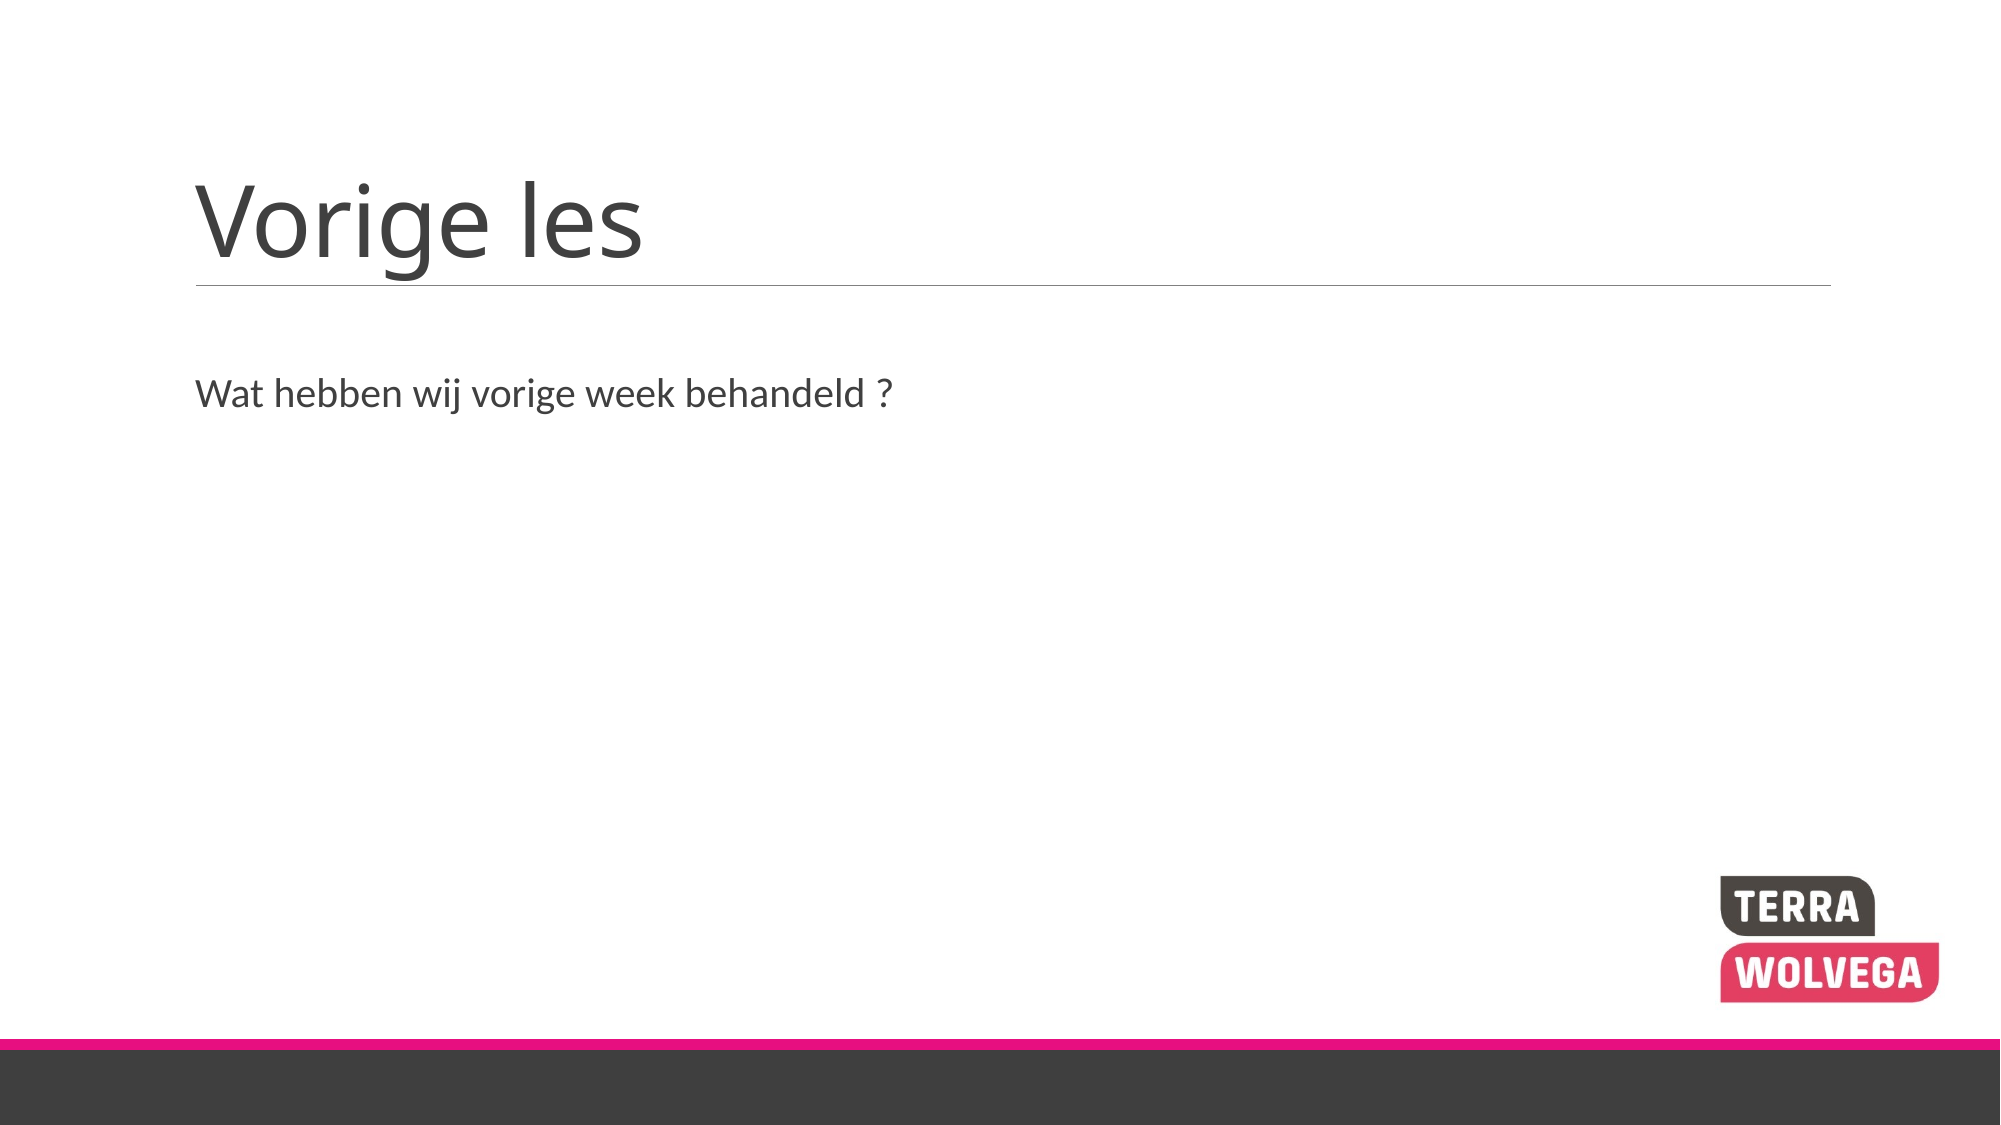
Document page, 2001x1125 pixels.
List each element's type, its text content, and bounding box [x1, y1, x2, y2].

title Vorige les [180, 47, 1830, 285]
list Wat hebben wij vorige week behandeld ? [180, 364, 1830, 624]
picture [1715, 867, 1945, 1013]
